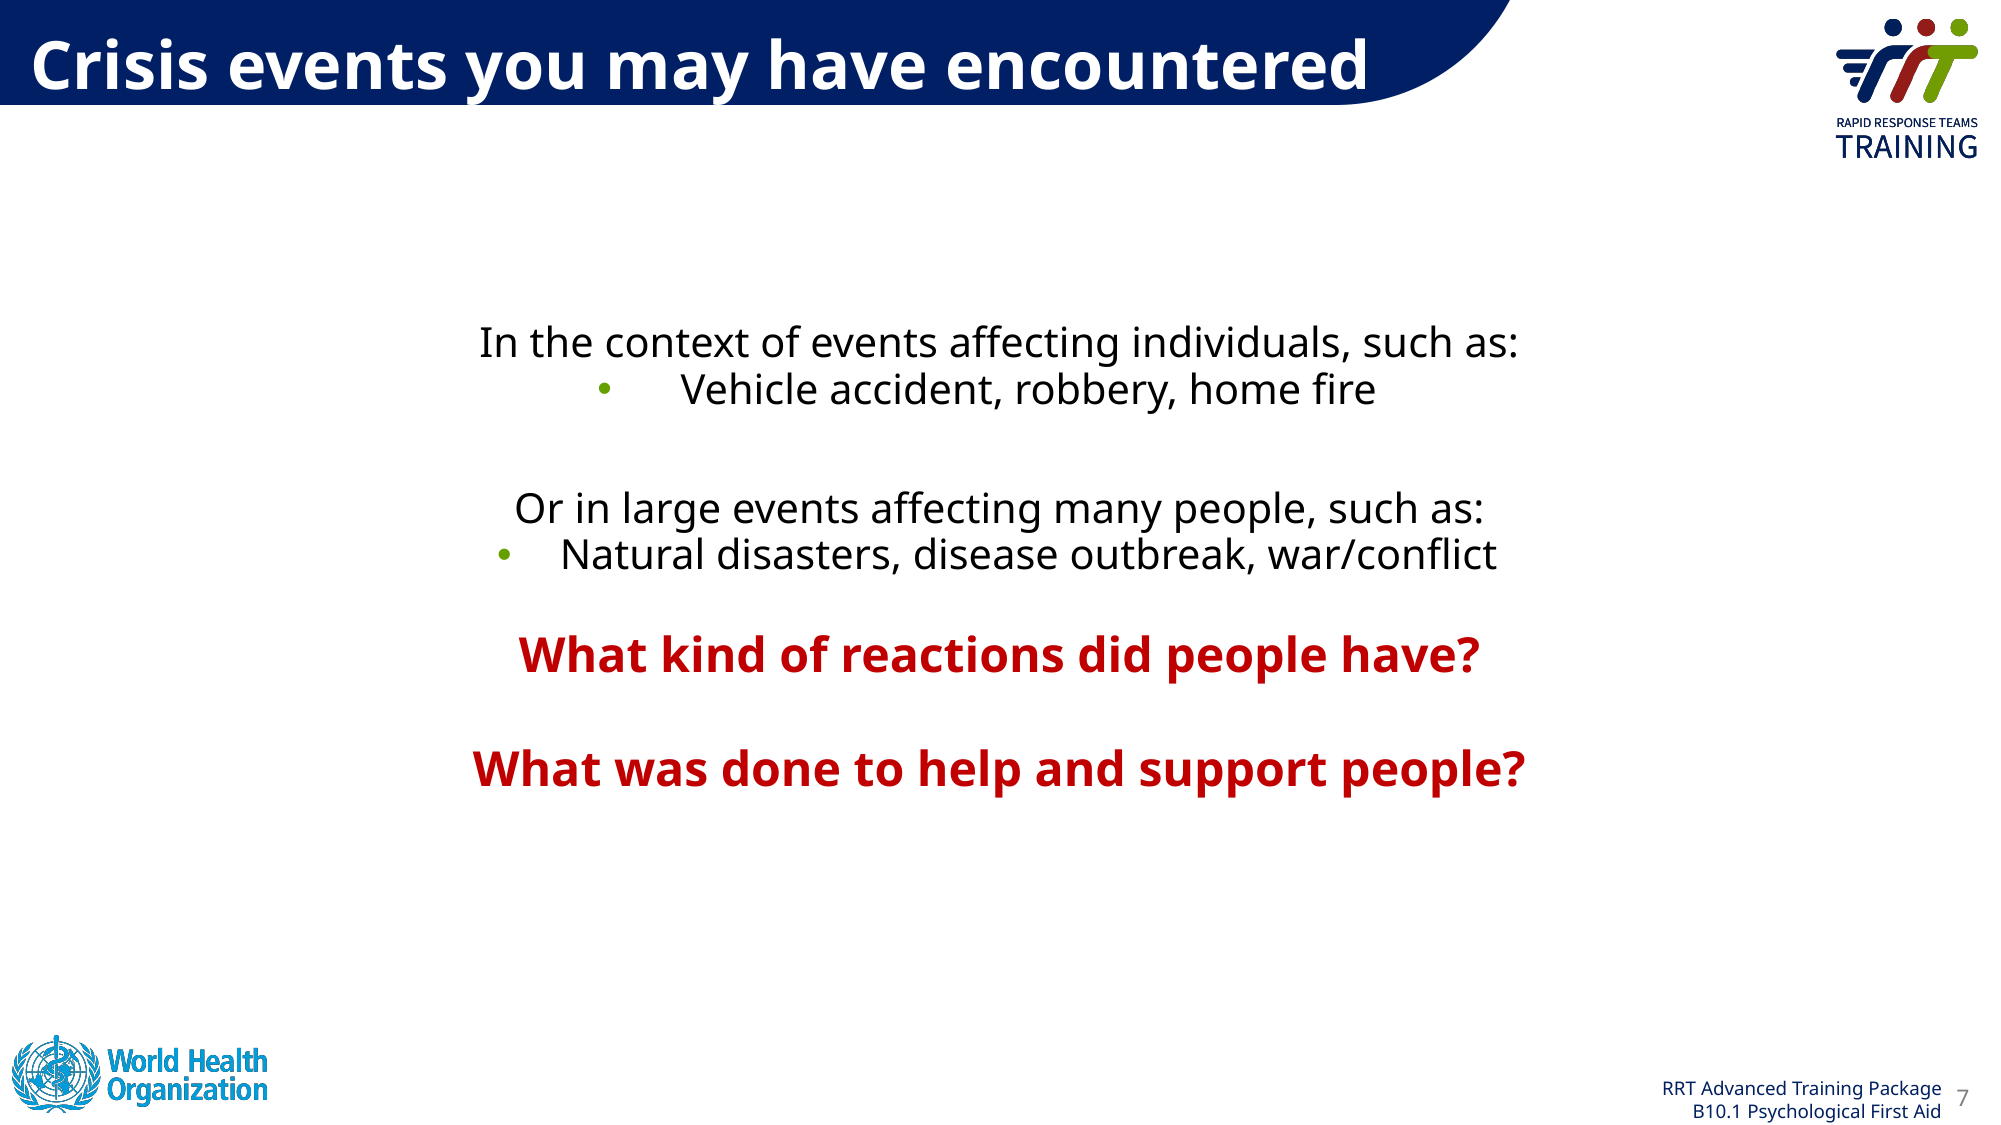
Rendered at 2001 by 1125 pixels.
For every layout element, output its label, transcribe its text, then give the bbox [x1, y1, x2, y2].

picture [40, 1062, 47, 1070]
picture [59, 1035, 267, 1113]
picture [24, 1054, 36, 1087]
text_box Crisis events you may have encountered [22, 15, 1490, 122]
picture [71, 1053, 90, 1091]
picture [12, 1035, 54, 1068]
picture [30, 1083, 37, 1091]
picture [50, 1108, 62, 1113]
picture [12, 1083, 48, 1113]
picture [36, 1088, 78, 1105]
picture [22, 1062, 26, 1077]
picture [46, 1056, 54, 1062]
picture [0, 0, 1533, 105]
list In the context of events affecting individuals, such as: Vehicle accident, robbery, home fire Or in large events affecting many people, such as: Natural disasters, disease outbreak, war/conflict What kind of reactions did people have? What was done to help and support people? [402, 313, 1597, 811]
picture [34, 1054, 43, 1078]
picture [1835, 19, 1978, 167]
